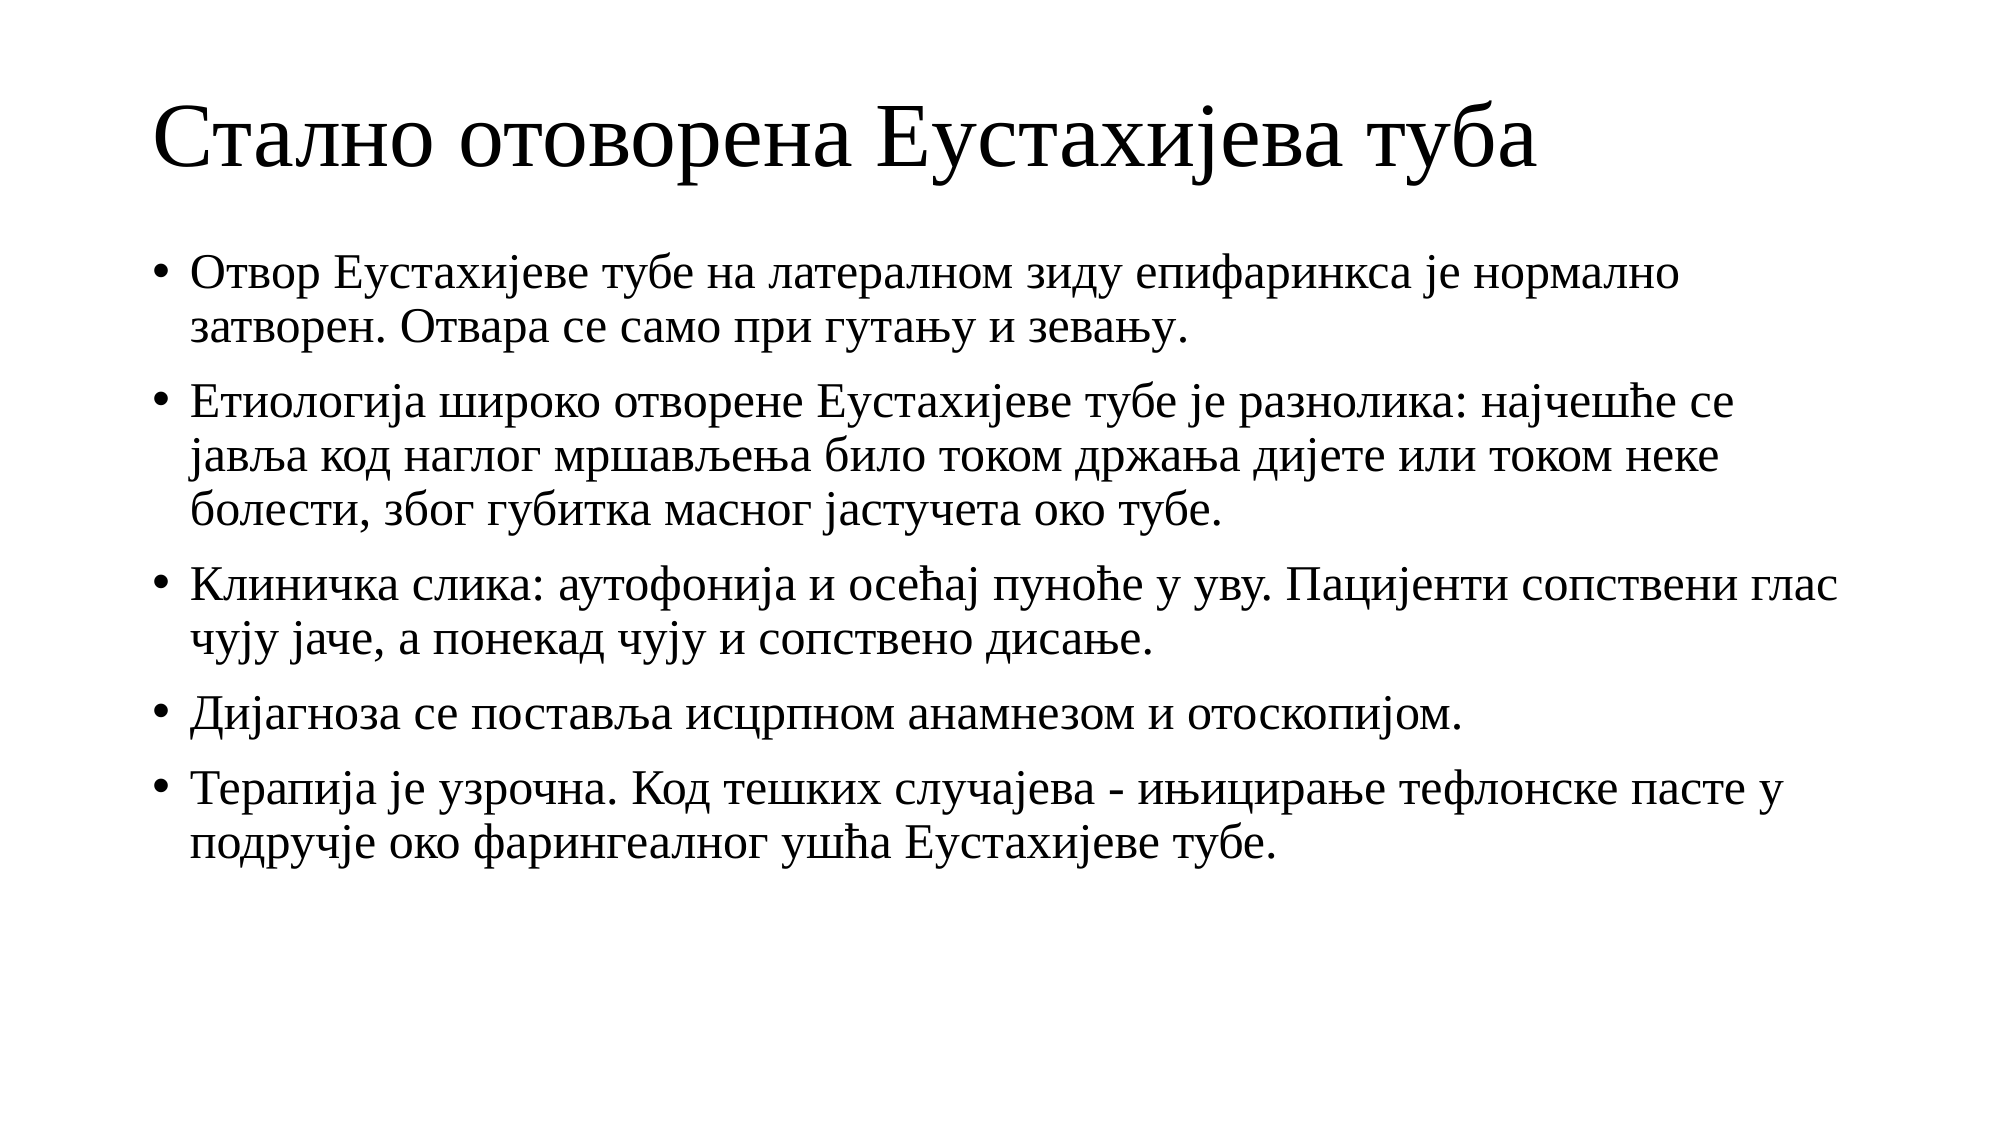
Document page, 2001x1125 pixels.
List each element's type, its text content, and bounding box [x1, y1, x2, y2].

title Стално отоворена Еустахијева туба [137, 59, 1863, 215]
list Отвор Еустахијеве тубе на латералном зиду епифаринкса је нормално затворен. Отвара се само при гутању и зевању. Етиологија широко отворене Еустахијеве тубе је разнолика: најчешће се јавља код наглог мршављења било током држања дијете или током неке болести, због губитка масног јастучета око тубе. Клиничка слика: аутофонија и осећај пуноће у уву. Пацијенти сопствени глас чују јаче, а понекад чују и сопствено дисање. Дијагноза се поставља исцрпном анамнезом и отоскопијом. Терапија је узрочна. Код тешких случајева - ињицирање тефлонске пасте у подручје око фарингеалног ушћа Еустахијеве тубе. [137, 238, 1863, 1004]
